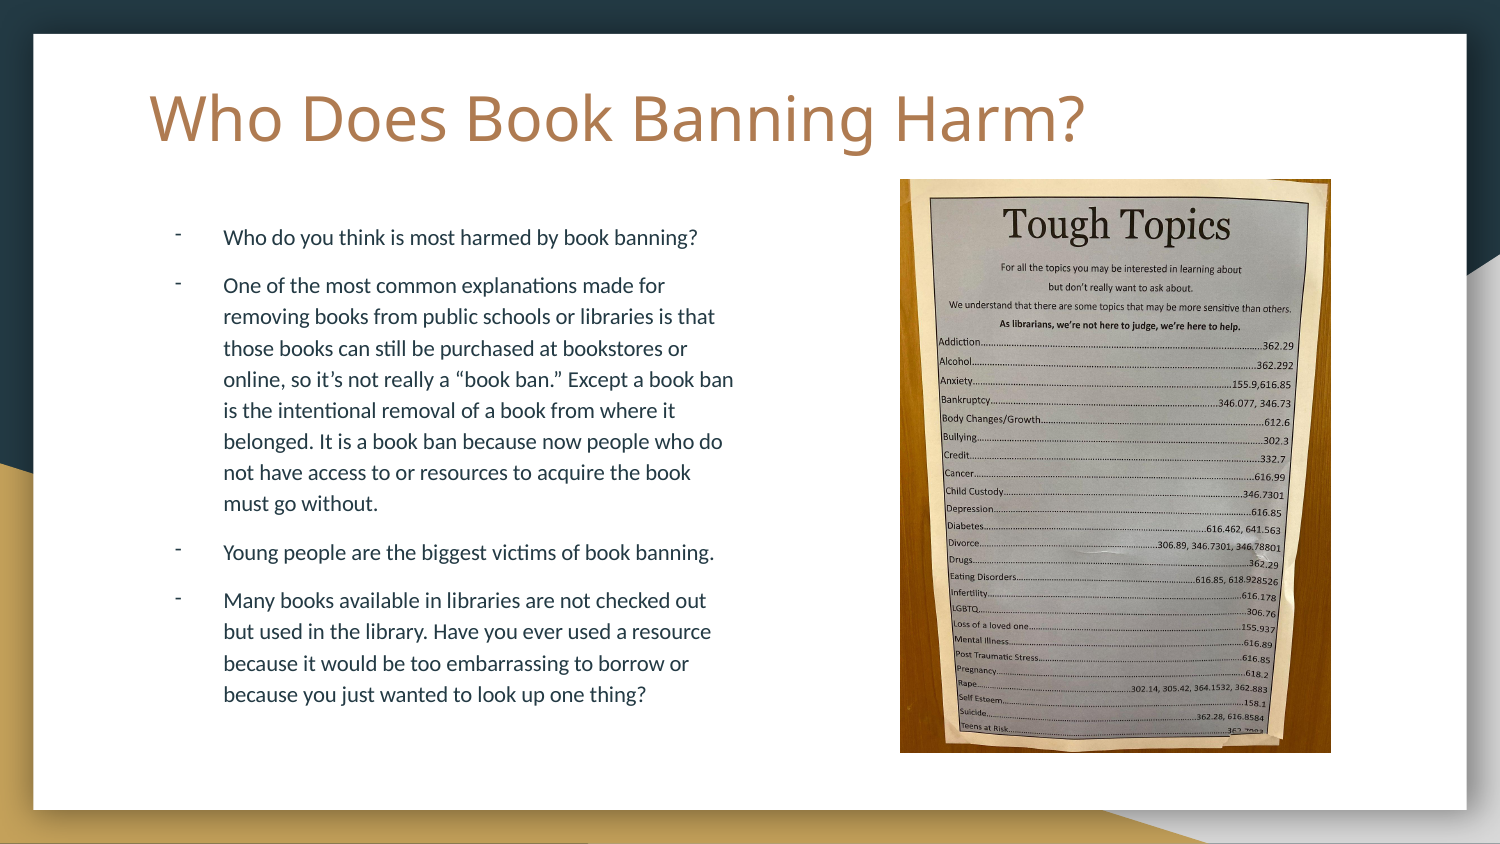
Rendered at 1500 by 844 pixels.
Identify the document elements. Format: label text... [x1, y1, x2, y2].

title Who Does Book Banning Harm? [134, 63, 1366, 221]
picture [900, 178, 1332, 753]
list Who do you think is most harmed by book banning? One of the most common explanations made for removing books from public schools or libraries is that those books can still be purchased at bookstores or online, so it’s not really a “book ban.” Except a book ban is the intentional removal of a book from where it belonged. It is a book ban because now people who do not have access to or resources to acquire the book must go without. Young people are the biggest victims of book banning. Many books available in libraries are not checked out but used in the library. Have you ever used a resource because it would be too embarrassing to borrow or because you just wanted to look up one thing? [134, 203, 750, 729]
